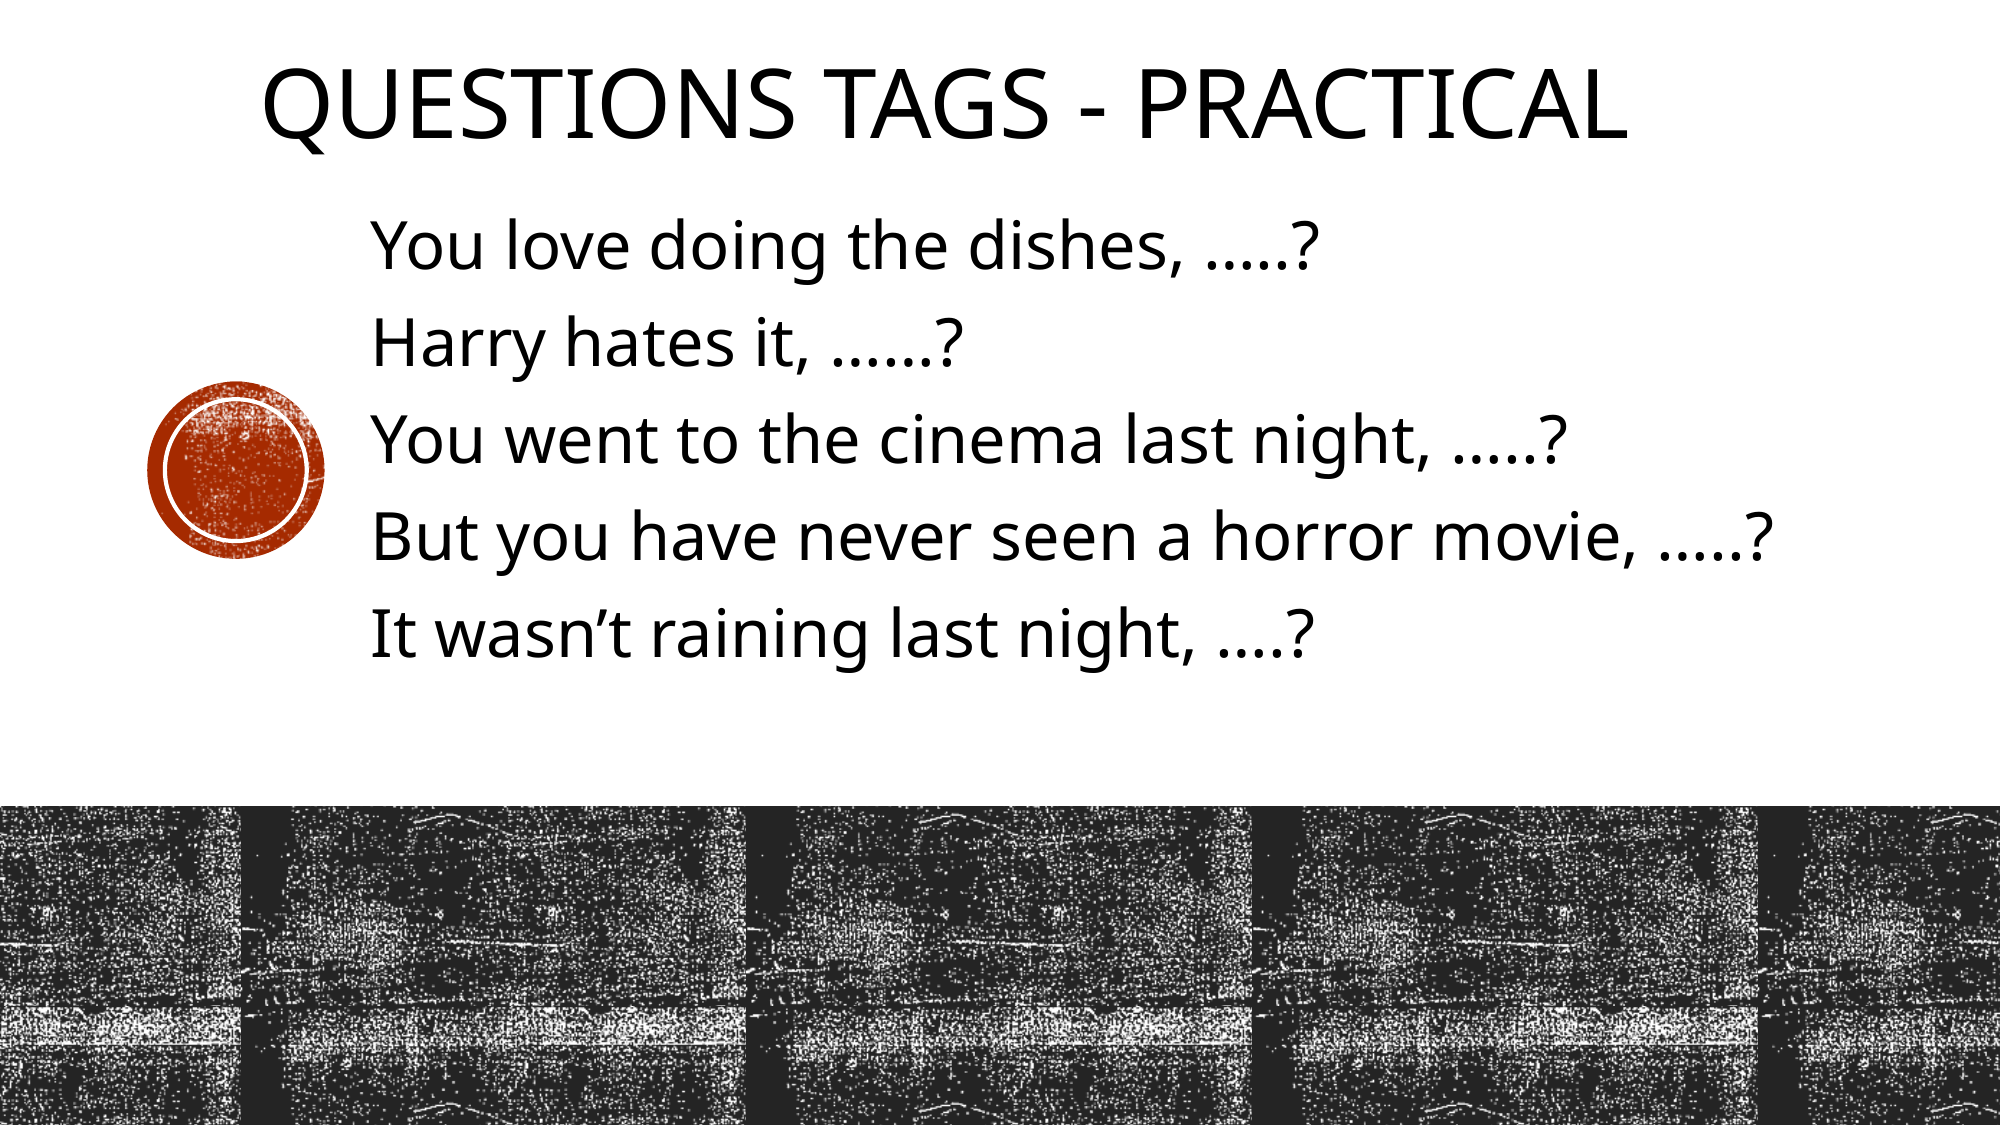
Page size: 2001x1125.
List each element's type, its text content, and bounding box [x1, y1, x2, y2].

list You love doing the dishes, …..? Harry hates it, ……? You went to the cinema last night, …..? But you have never seen a horror movie, …..? It wasn’t raining last night, ….? [355, 204, 1841, 928]
title Questions tags - practical [244, 56, 1927, 166]
